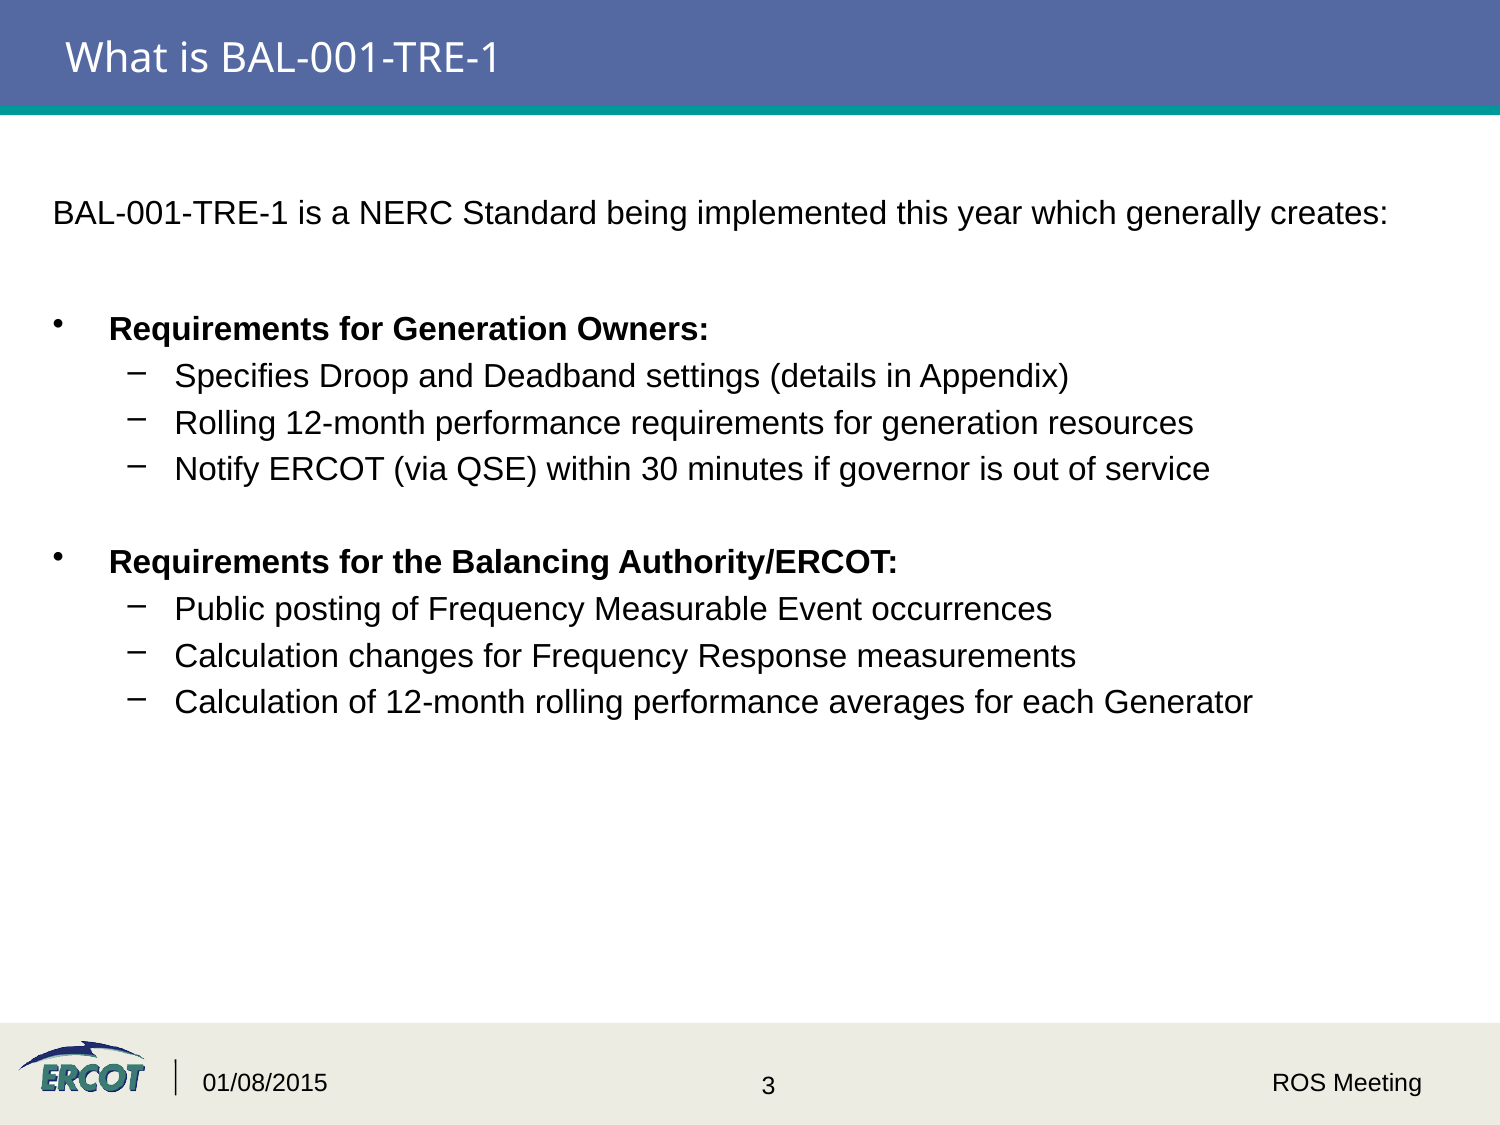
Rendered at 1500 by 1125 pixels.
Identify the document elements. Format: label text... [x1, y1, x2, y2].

footer ROS Meeting [1025, 1059, 1438, 1125]
title What is BAL-001-TRE-1 [50, 0, 1450, 113]
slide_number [187, 1059, 538, 1125]
picture [10, 1031, 151, 1111]
list BAL-001-TRE-1 is a NERC Standard being implemented this year which generally creates: Requirements for Generation Owners: Specifies Droop and Deadband settings (details in Appendix) Rolling 12-month performance requirements for generation resources Notify ERCOT (via QSE) within 30 minutes if governor is out of service Requirements for the Balancing Authority/ERCOT: Public posting of Frequency Measurable Event occurrences Calculation changes for Frequency Response measurements Calculation of 12-month rolling performance averages for each Generator [37, 137, 1463, 975]
